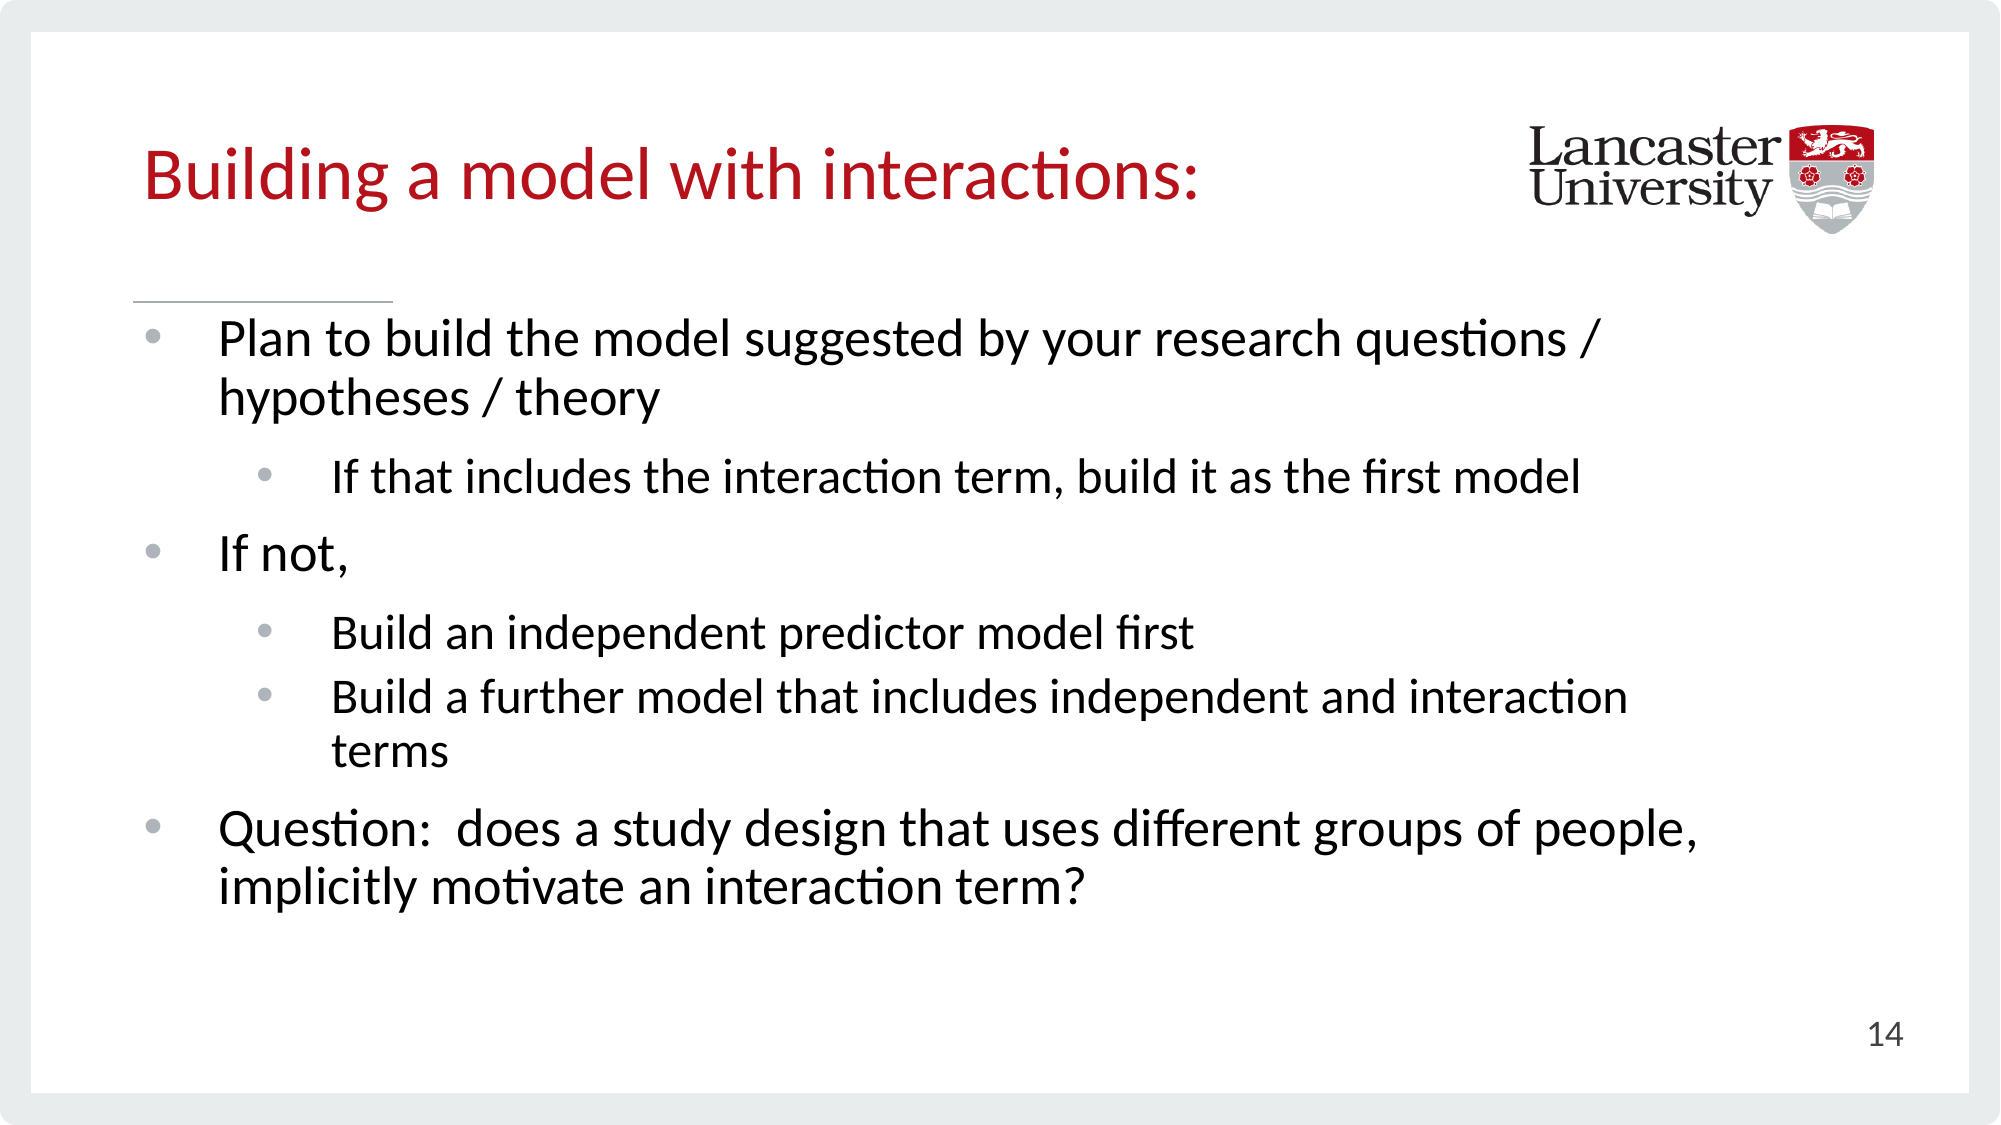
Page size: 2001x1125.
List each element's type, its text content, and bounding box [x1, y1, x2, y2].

list Plan to build the model suggested by your research questions / hypotheses / theory If that includes the interaction term, build it as the first model If not, Build an independent predictor model first Build a further model that includes independent and interaction terms Question: does a study design that uses different groups of people, implicitly motivate an interaction term? [128, 302, 1727, 1001]
title Building a model with interactions: [128, 78, 1448, 279]
slide_number 14 [1468, 1001, 1919, 1061]
